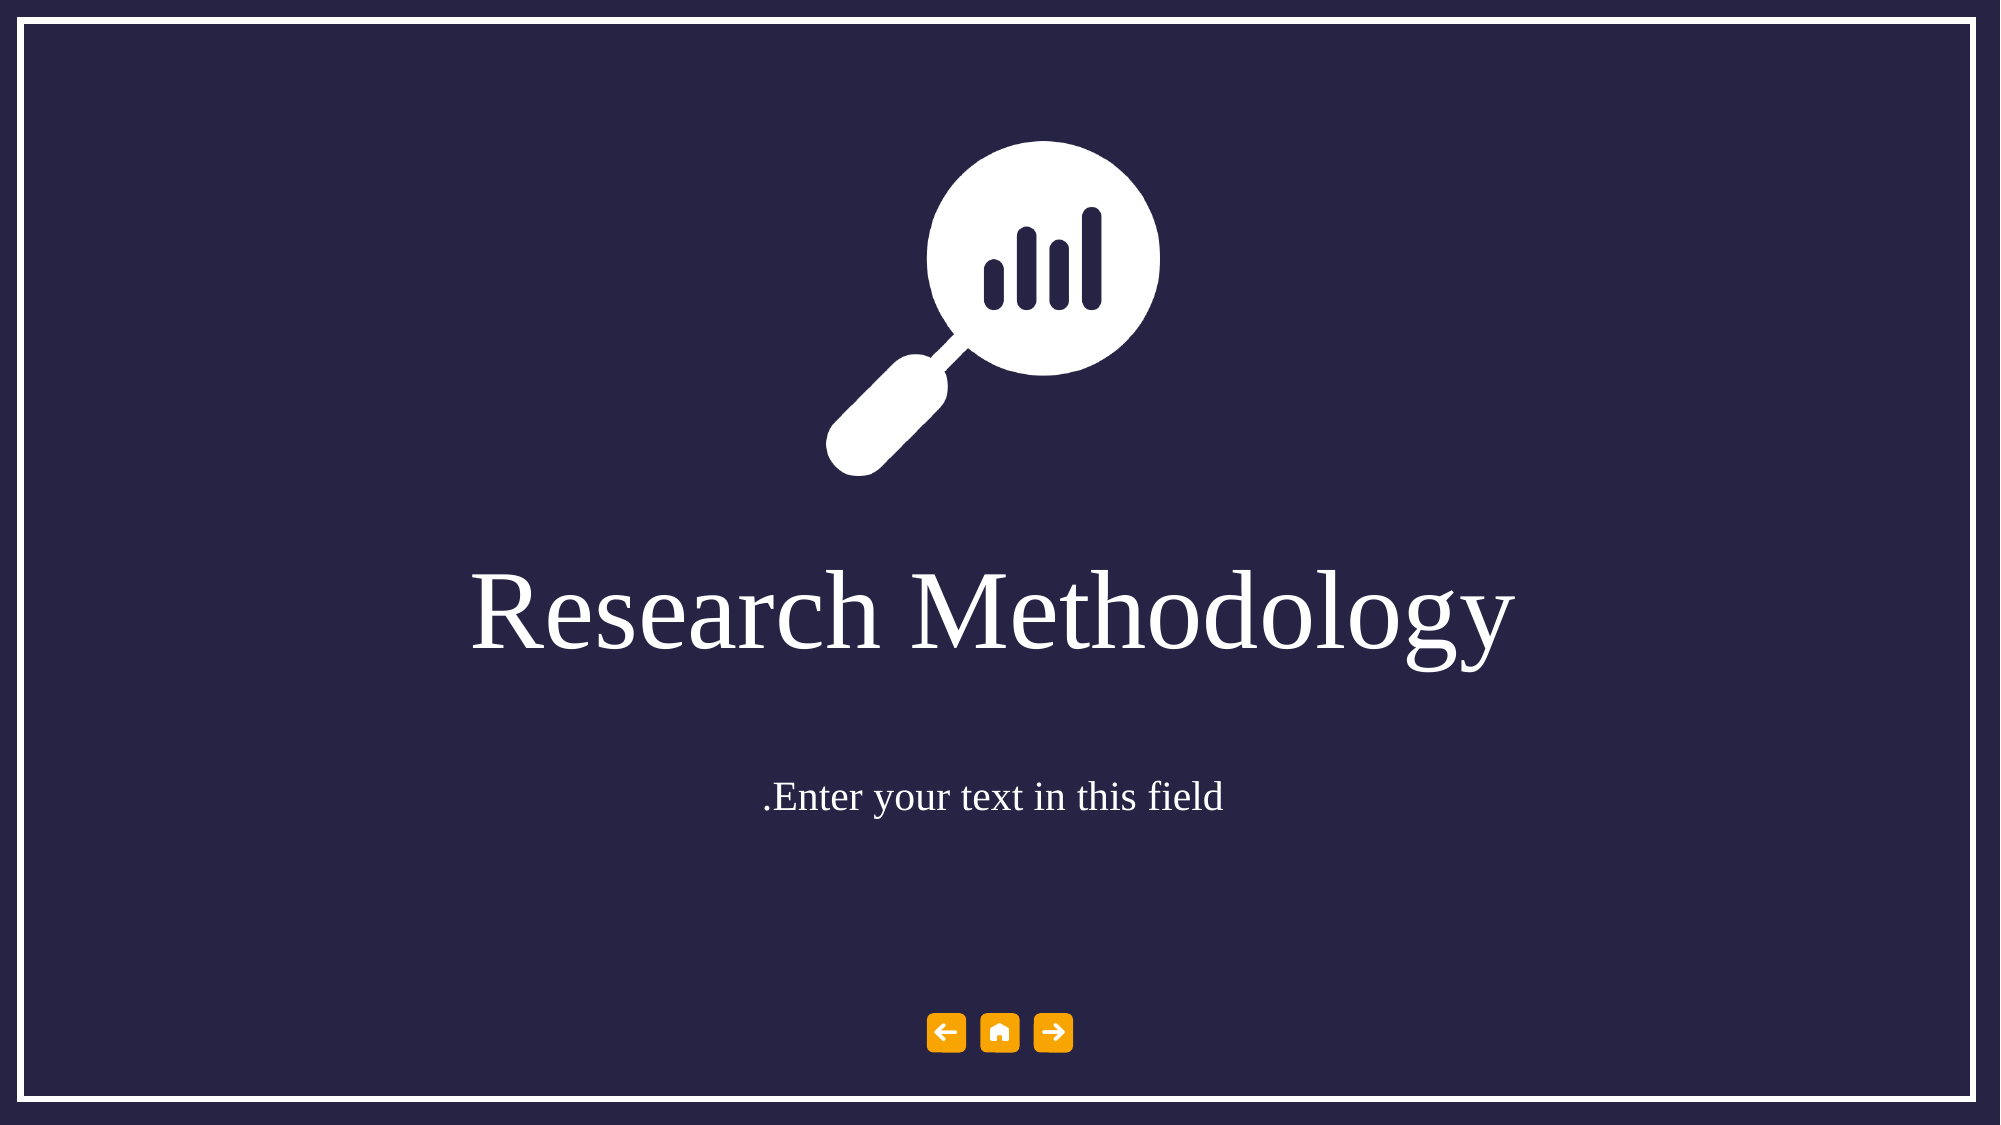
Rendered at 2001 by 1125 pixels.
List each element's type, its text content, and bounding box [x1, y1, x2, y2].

text_box Enter your text in this field. [20, 761, 1966, 827]
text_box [926, 1013, 1074, 1053]
text_box Research Methodology [20, 529, 1966, 679]
picture [826, 141, 1160, 476]
